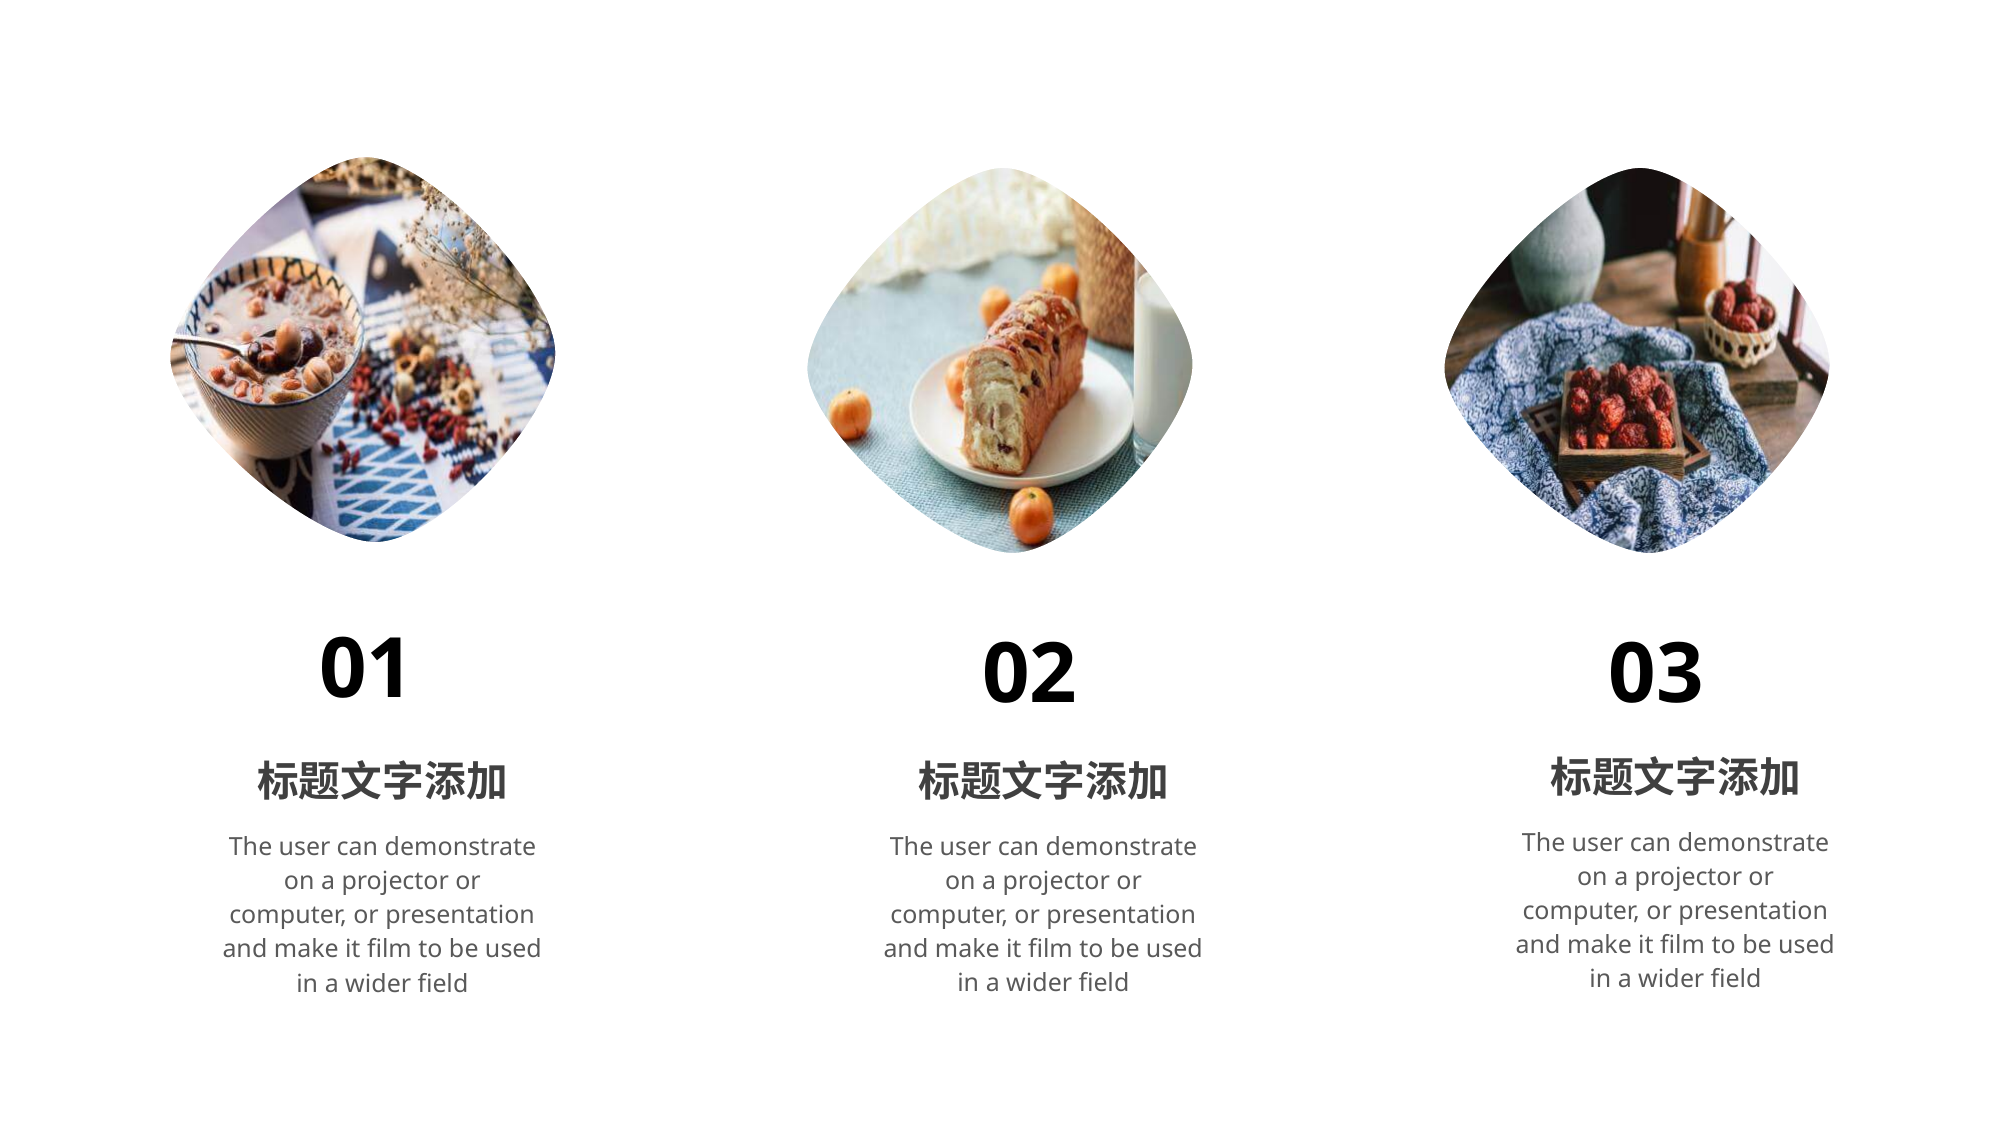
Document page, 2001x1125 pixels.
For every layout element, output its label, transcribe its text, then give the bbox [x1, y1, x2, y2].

text_box The user can demonstrate on a projector or computer, or presentation and make it film to be used in a wider field [1500, 814, 1851, 1001]
text_box The user can demonstrate on a projector or computer, or presentation and make it film to be used in a wider field [207, 819, 558, 1005]
text_box 03 [1593, 611, 1779, 727]
text_box 标题文字添加 [207, 747, 558, 813]
text_box [1442, 165, 1832, 555]
text_box [805, 165, 1195, 555]
text_box 02 [967, 611, 1152, 727]
text_box 01 [304, 607, 489, 722]
text_box [168, 154, 558, 545]
text_box 标题文字添加 [868, 747, 1219, 812]
text_box 标题文字添加 [1500, 743, 1851, 808]
text_box The user can demonstrate on a projector or computer, or presentation and make it film to be used in a wider field [868, 818, 1219, 1004]
